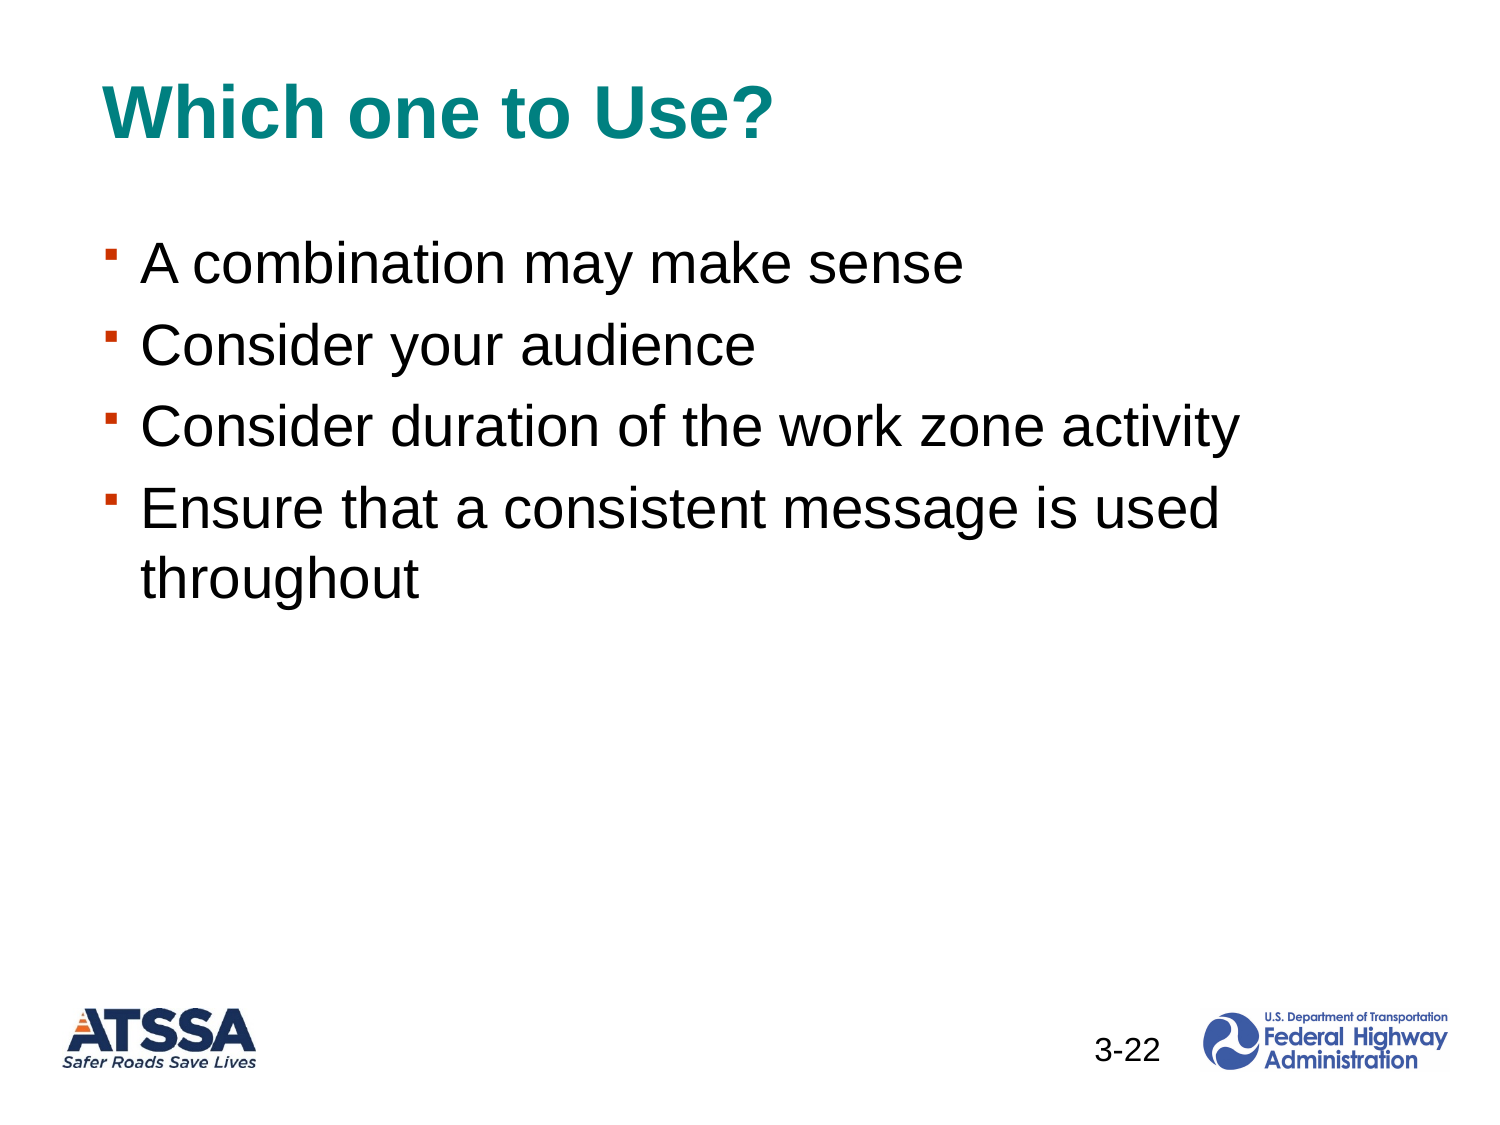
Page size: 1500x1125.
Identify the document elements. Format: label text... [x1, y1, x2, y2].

picture [62, 1008, 256, 1068]
list A combination may make sense Consider your audience Consider duration of the work zone activity Ensure that a consistent message is used throughout [87, 217, 1288, 976]
picture [1200, 1008, 1450, 1072]
title Which one to Use? [87, 0, 1500, 218]
